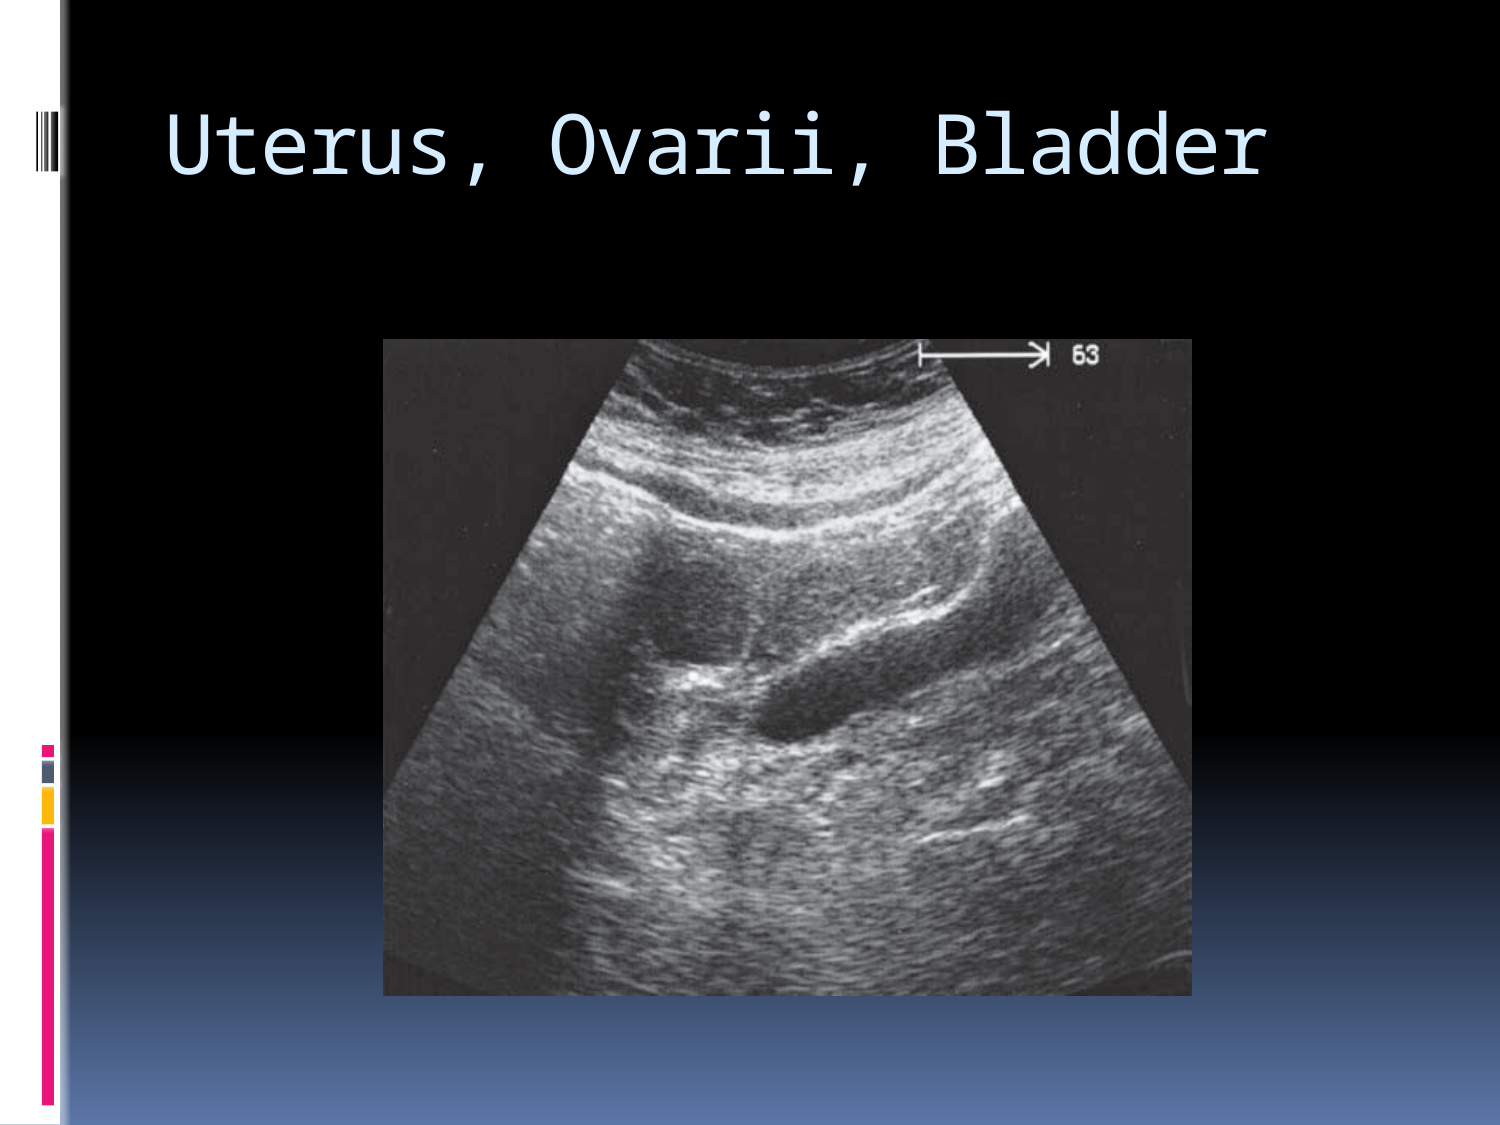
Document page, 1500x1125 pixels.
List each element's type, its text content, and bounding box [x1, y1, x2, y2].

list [383, 339, 1192, 997]
title Uterus, Ovarii, Bladder [150, 83, 1425, 234]
